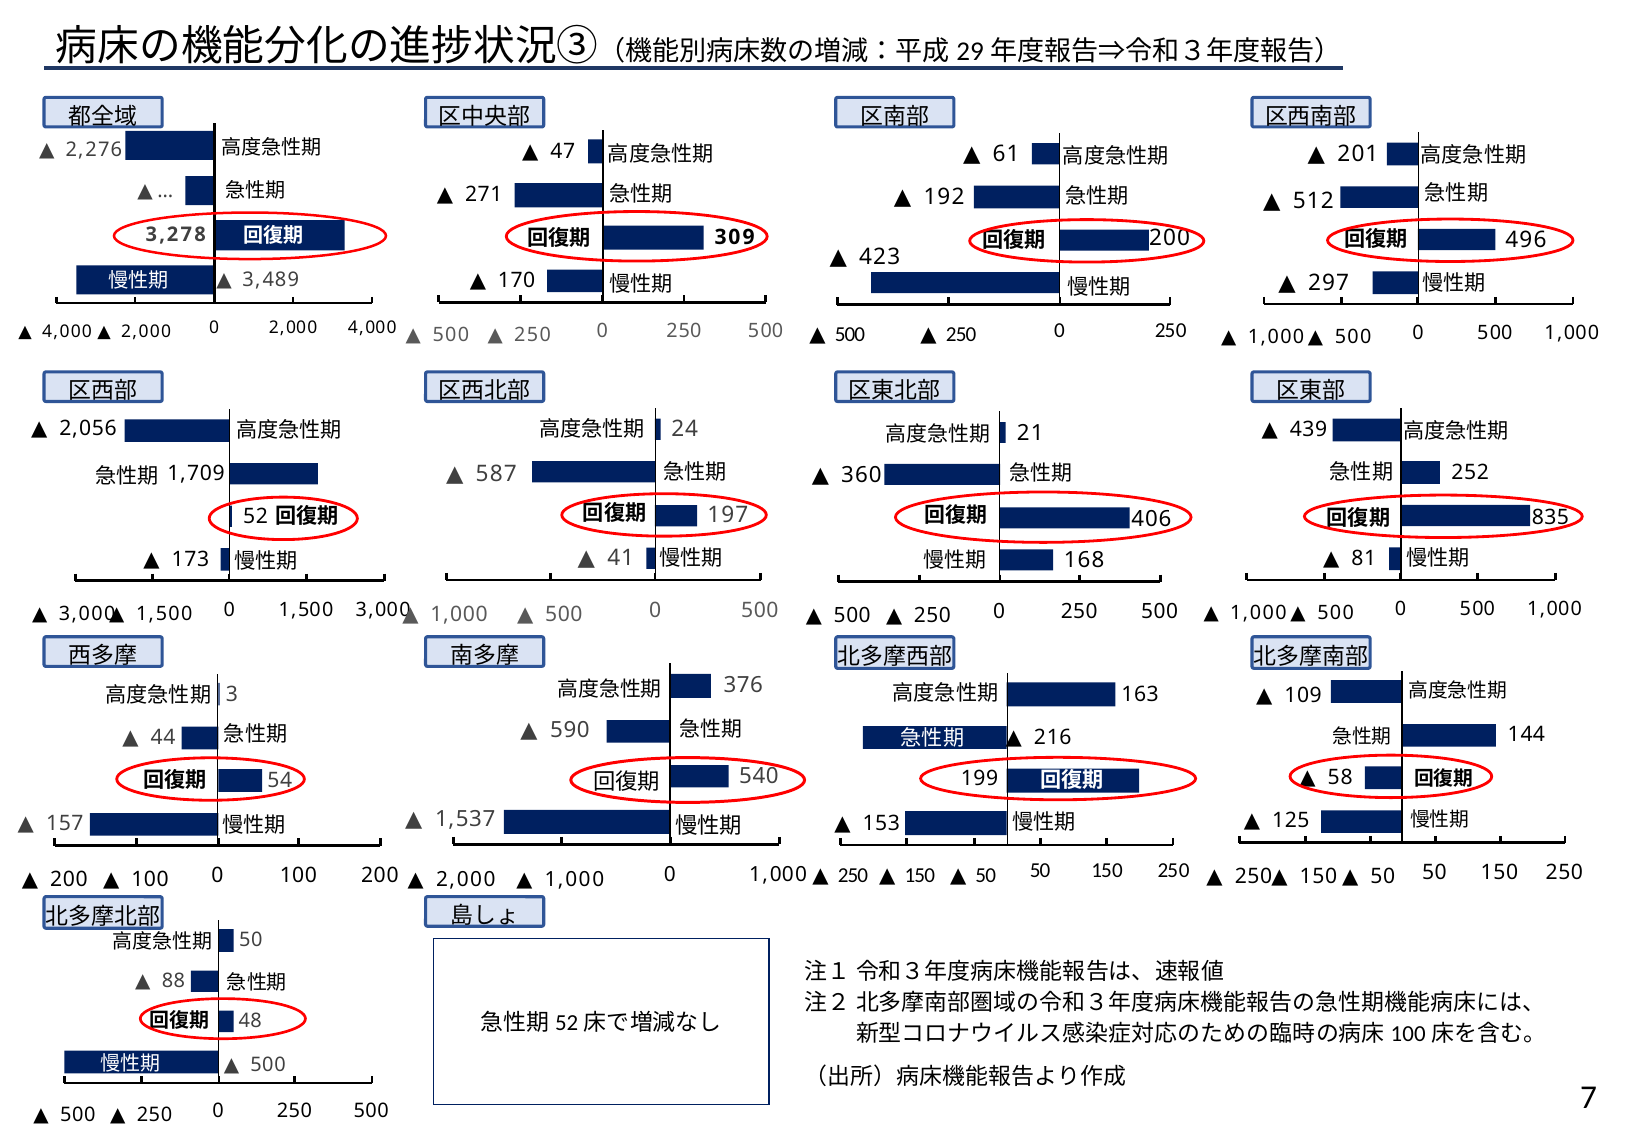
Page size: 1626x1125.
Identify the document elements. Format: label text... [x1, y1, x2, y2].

text_box 急性期52床で増減なし [472, 937, 770, 1106]
text_box 北多摩西部 [865, 639, 955, 648]
text_box 北多摩南部 [1250, 636, 1372, 650]
text_box 都全域 [43, 96, 164, 108]
text_box 区南部 [834, 96, 955, 104]
text_box 区西部 [42, 370, 164, 383]
text_box 西多摩 [42, 635, 164, 657]
picture [0, 383, 1625, 1125]
text_box 区西南部 [1250, 96, 1372, 111]
title 病床の機能分化の進捗状況③（機能別病床数の増減：平成29年度報告⇒令和３年度報告） [44, 0, 1625, 85]
text_box 区西北部 [424, 370, 545, 388]
text_box 島しょ [472, 902, 545, 928]
slide_number 7 [1246, 1065, 1612, 1125]
text_box 区東北部 [834, 370, 955, 392]
text_box 区東部 [1250, 370, 1372, 386]
picture [0, 104, 1625, 361]
text_box 注１ 令和３年度病床機能報告は、速報値 注２ 北多摩南部圏域の令和３年度病床機能報告の急性期機能病床には、 新型コロナウイルス感染症対応のための臨時の病床100床を含む。 （出所）病床機能報告より作成 [790, 945, 1599, 1097]
text_box 区中央部 [424, 96, 545, 108]
